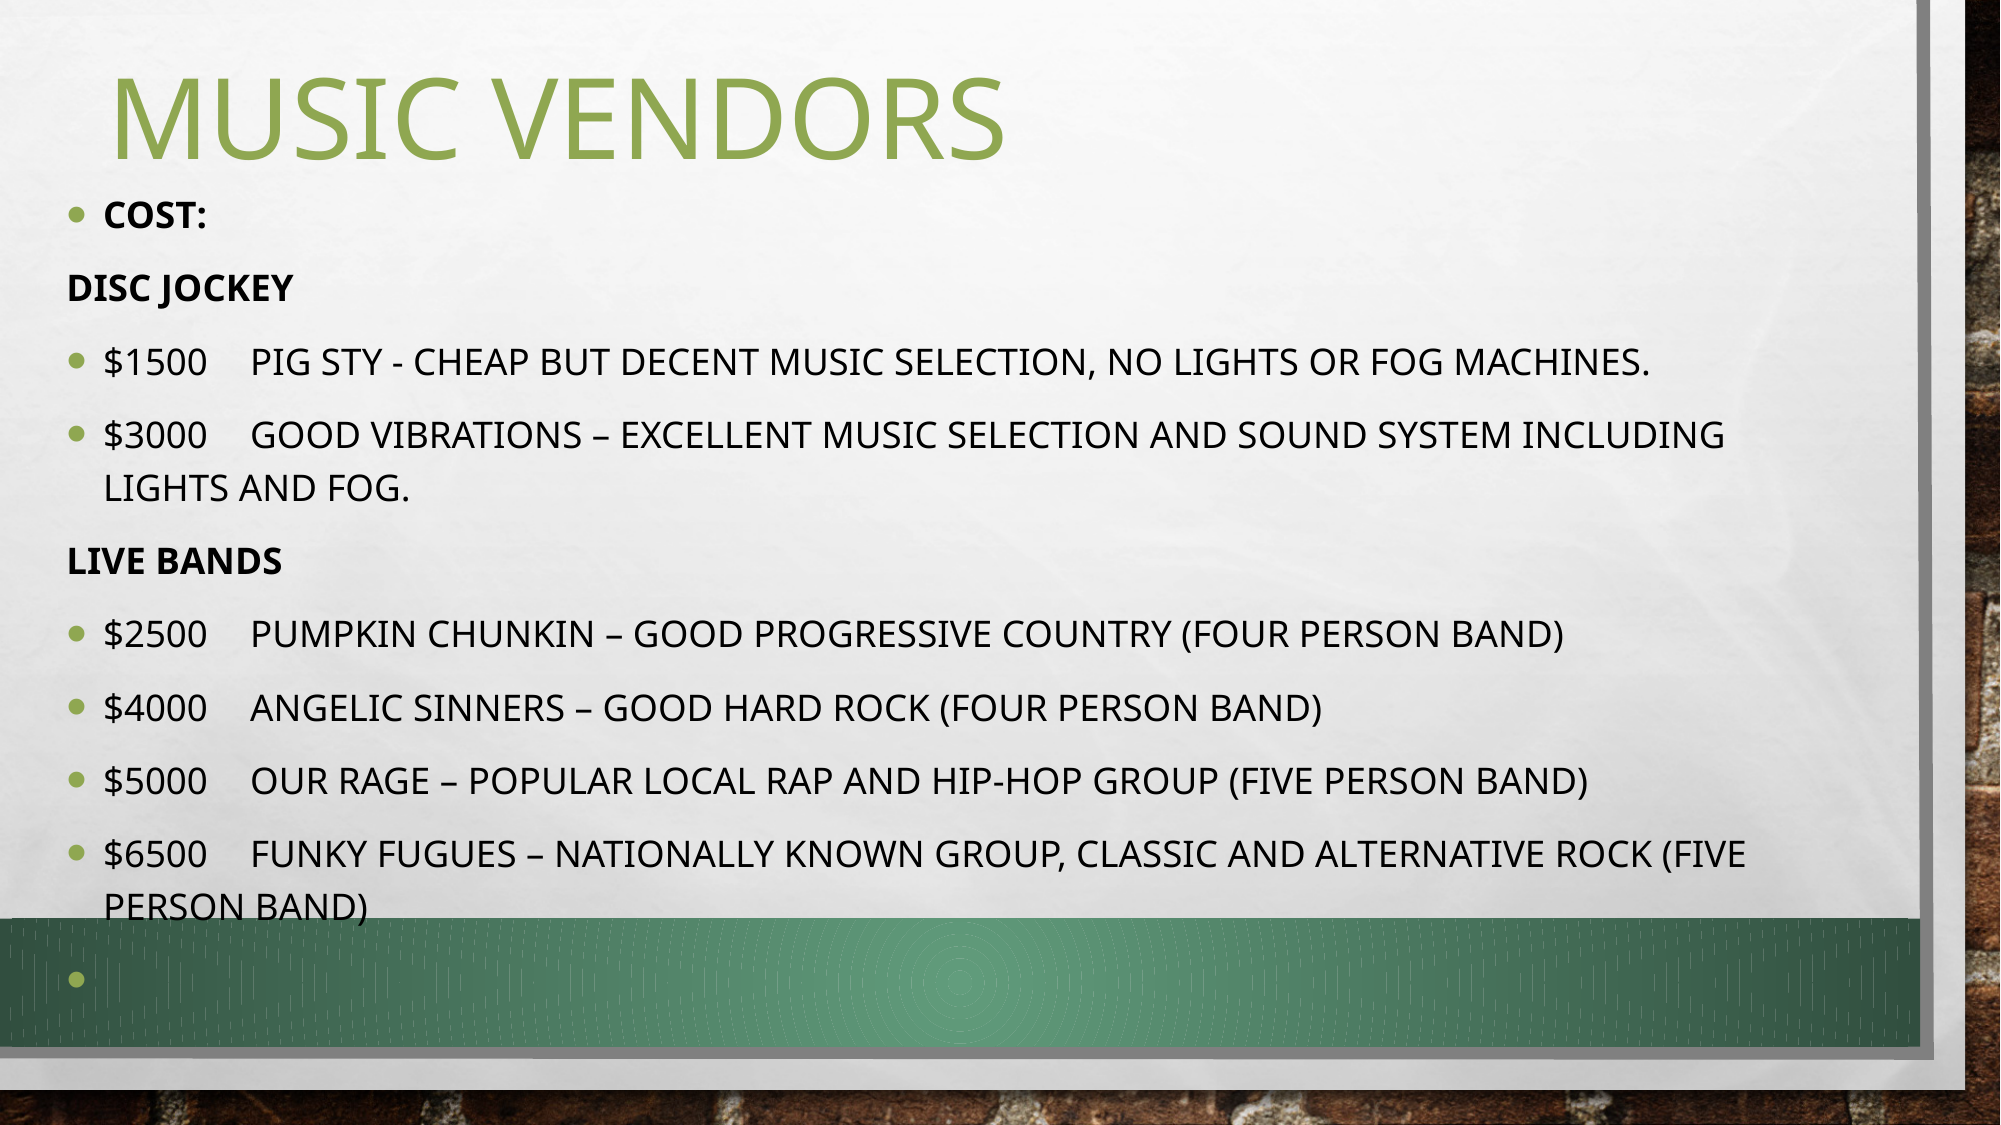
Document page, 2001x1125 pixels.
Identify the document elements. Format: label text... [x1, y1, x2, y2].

picture [0, 0, 2000, 1125]
title Music vendors [92, 28, 1798, 175]
list Cost: Disc Jockey $1500 Pig Sty - Cheap but decent music selection, no lights or fog machines. $3000 Good Vibrations – Excellent music selection and sound system including lights and fog. Live Bands $2500 Pumpkin Chunkin – good progressive country (four person band) $4000 Angelic Sinners – Good Hard Rock (four person band) $5000 Our Rage – Popular local rap and hip-hop group (five person band) $6500 Funky Fugues – nationally known group, classic and alternative rock (five person band) [51, 175, 1878, 1016]
